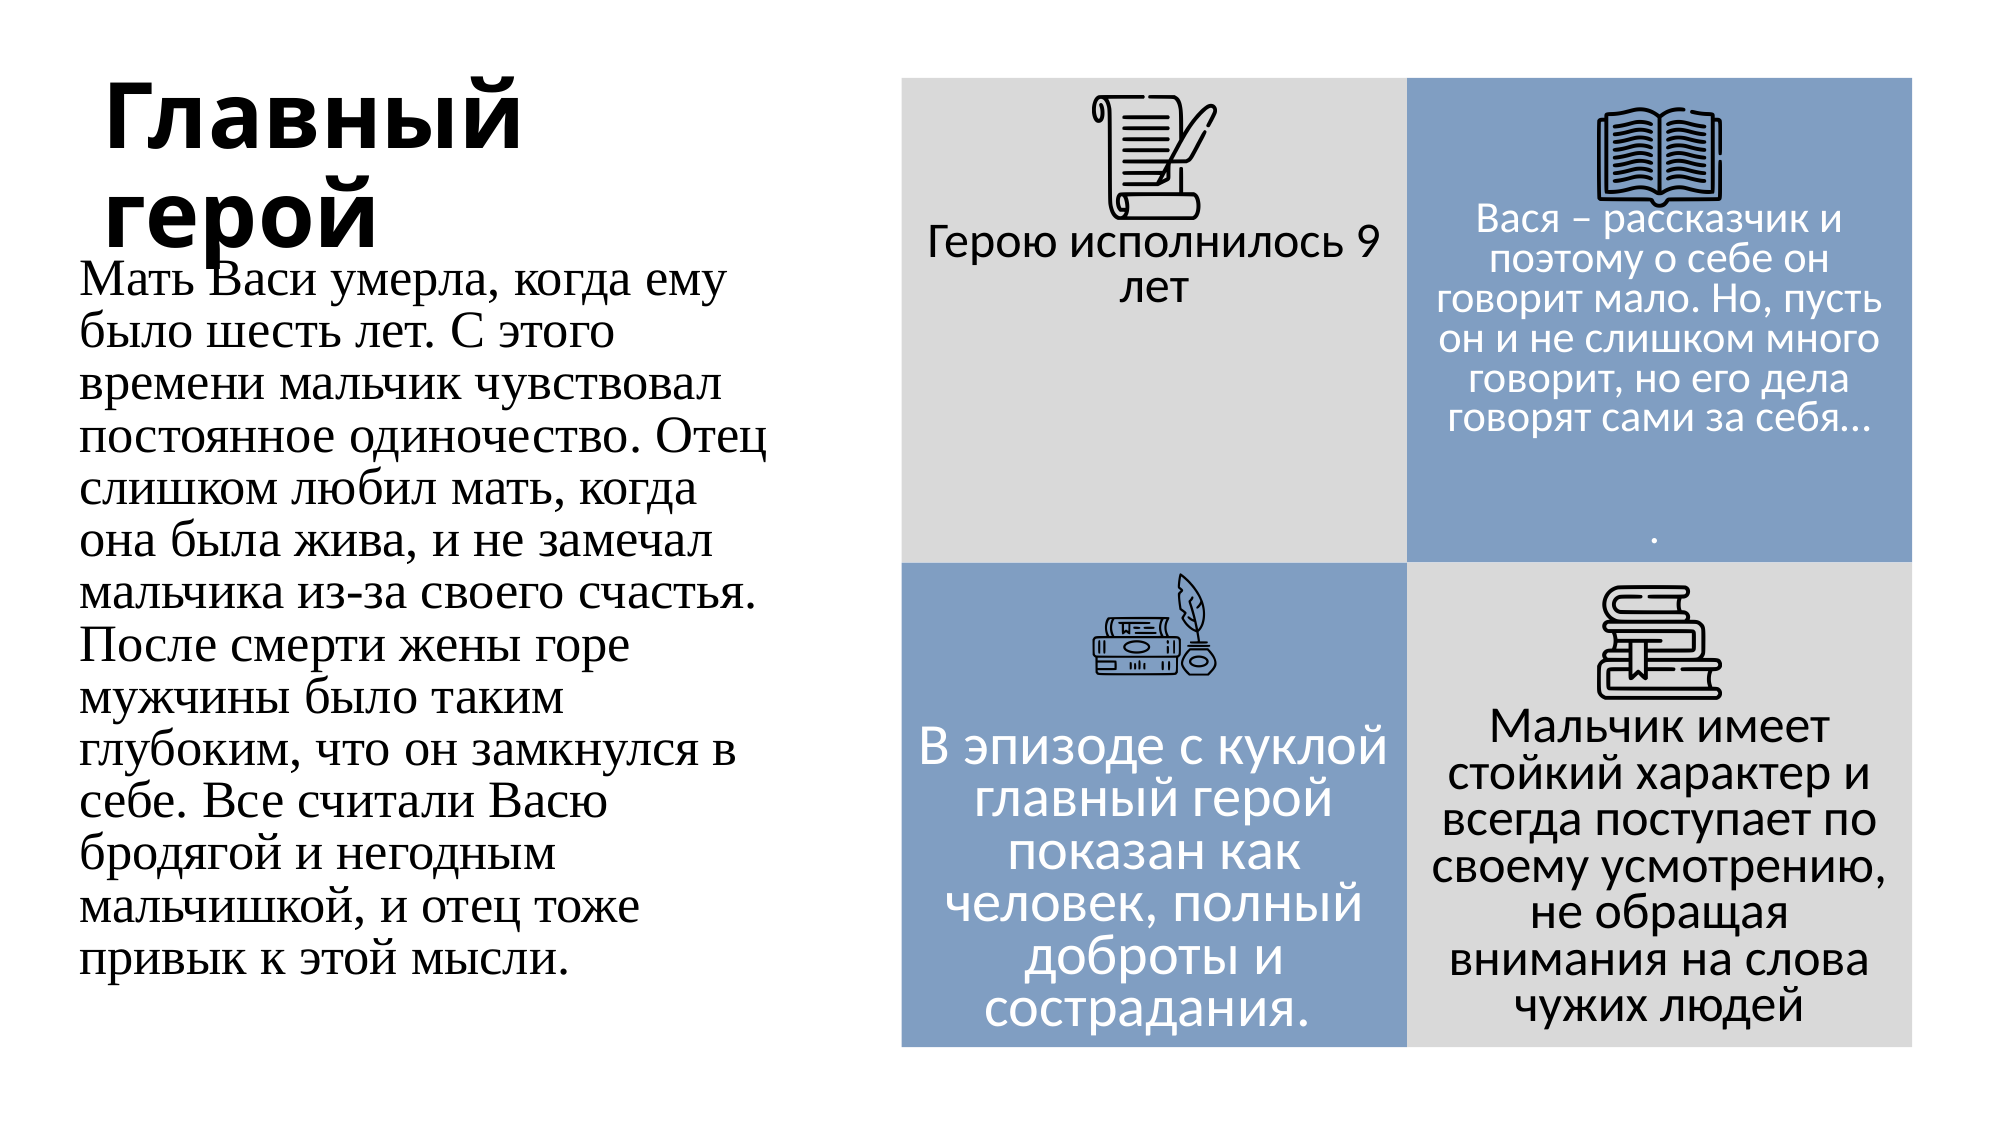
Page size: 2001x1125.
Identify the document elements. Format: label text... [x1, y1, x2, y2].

picture [1597, 95, 1722, 220]
list Герою исполнилось 9 лет [901, 77, 1407, 562]
list Мать Васи умерла, когда ему было шесть лет. С этого времени мальчик чувствовал постоянное одиночество. Отец слишком любил мать, когда она была жива, и не замечал мальчика из-за своего счастья. После смерти жены горе мужчины было таким глубоким, что он замкнулся в себе. Все считали Васю бродягой и негодным мальчишкой, и отец тоже привык к этой мысли. [64, 246, 791, 1003]
list Вася – рассказчик и поэтому о себе он говорит мало. Но, пусть он и не слишком много говорит, но его дела говорят сами за себя… . [1407, 77, 1913, 562]
list В эпизоде с куклой главный герой показан как человек, полный доброты и сострадания. [901, 562, 1407, 1048]
list Мальчик имеет стойкий характер и всегда поступает по своему усмотрению, не обращая внимания на слова чужих людей [1407, 562, 1913, 1048]
picture [1597, 580, 1722, 705]
picture [1092, 562, 1217, 687]
picture [1092, 95, 1217, 220]
title Главный герой [87, 59, 815, 278]
